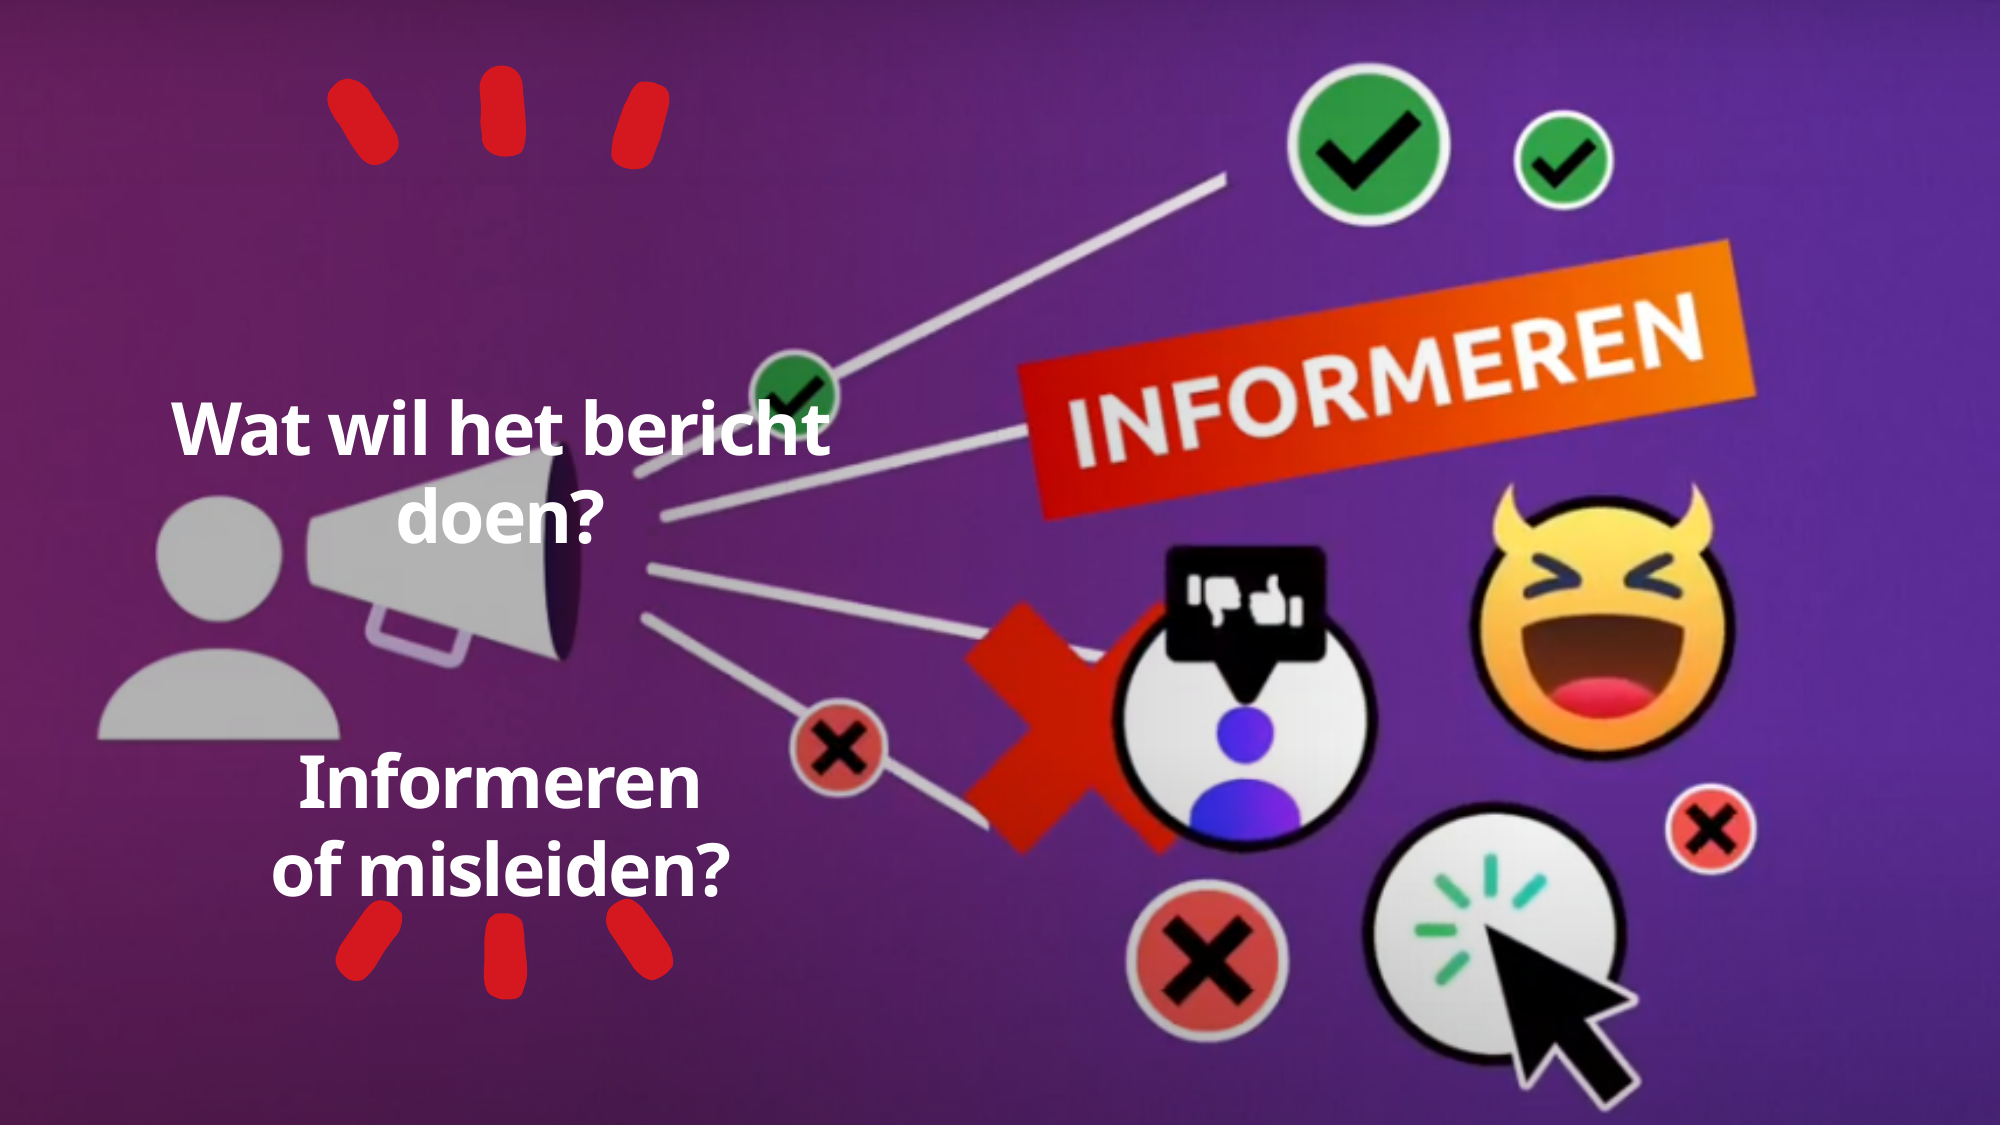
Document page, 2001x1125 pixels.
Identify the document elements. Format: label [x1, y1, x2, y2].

text_box [322, 51, 665, 170]
text_box [330, 902, 679, 1000]
list [0, 0, 2000, 1125]
